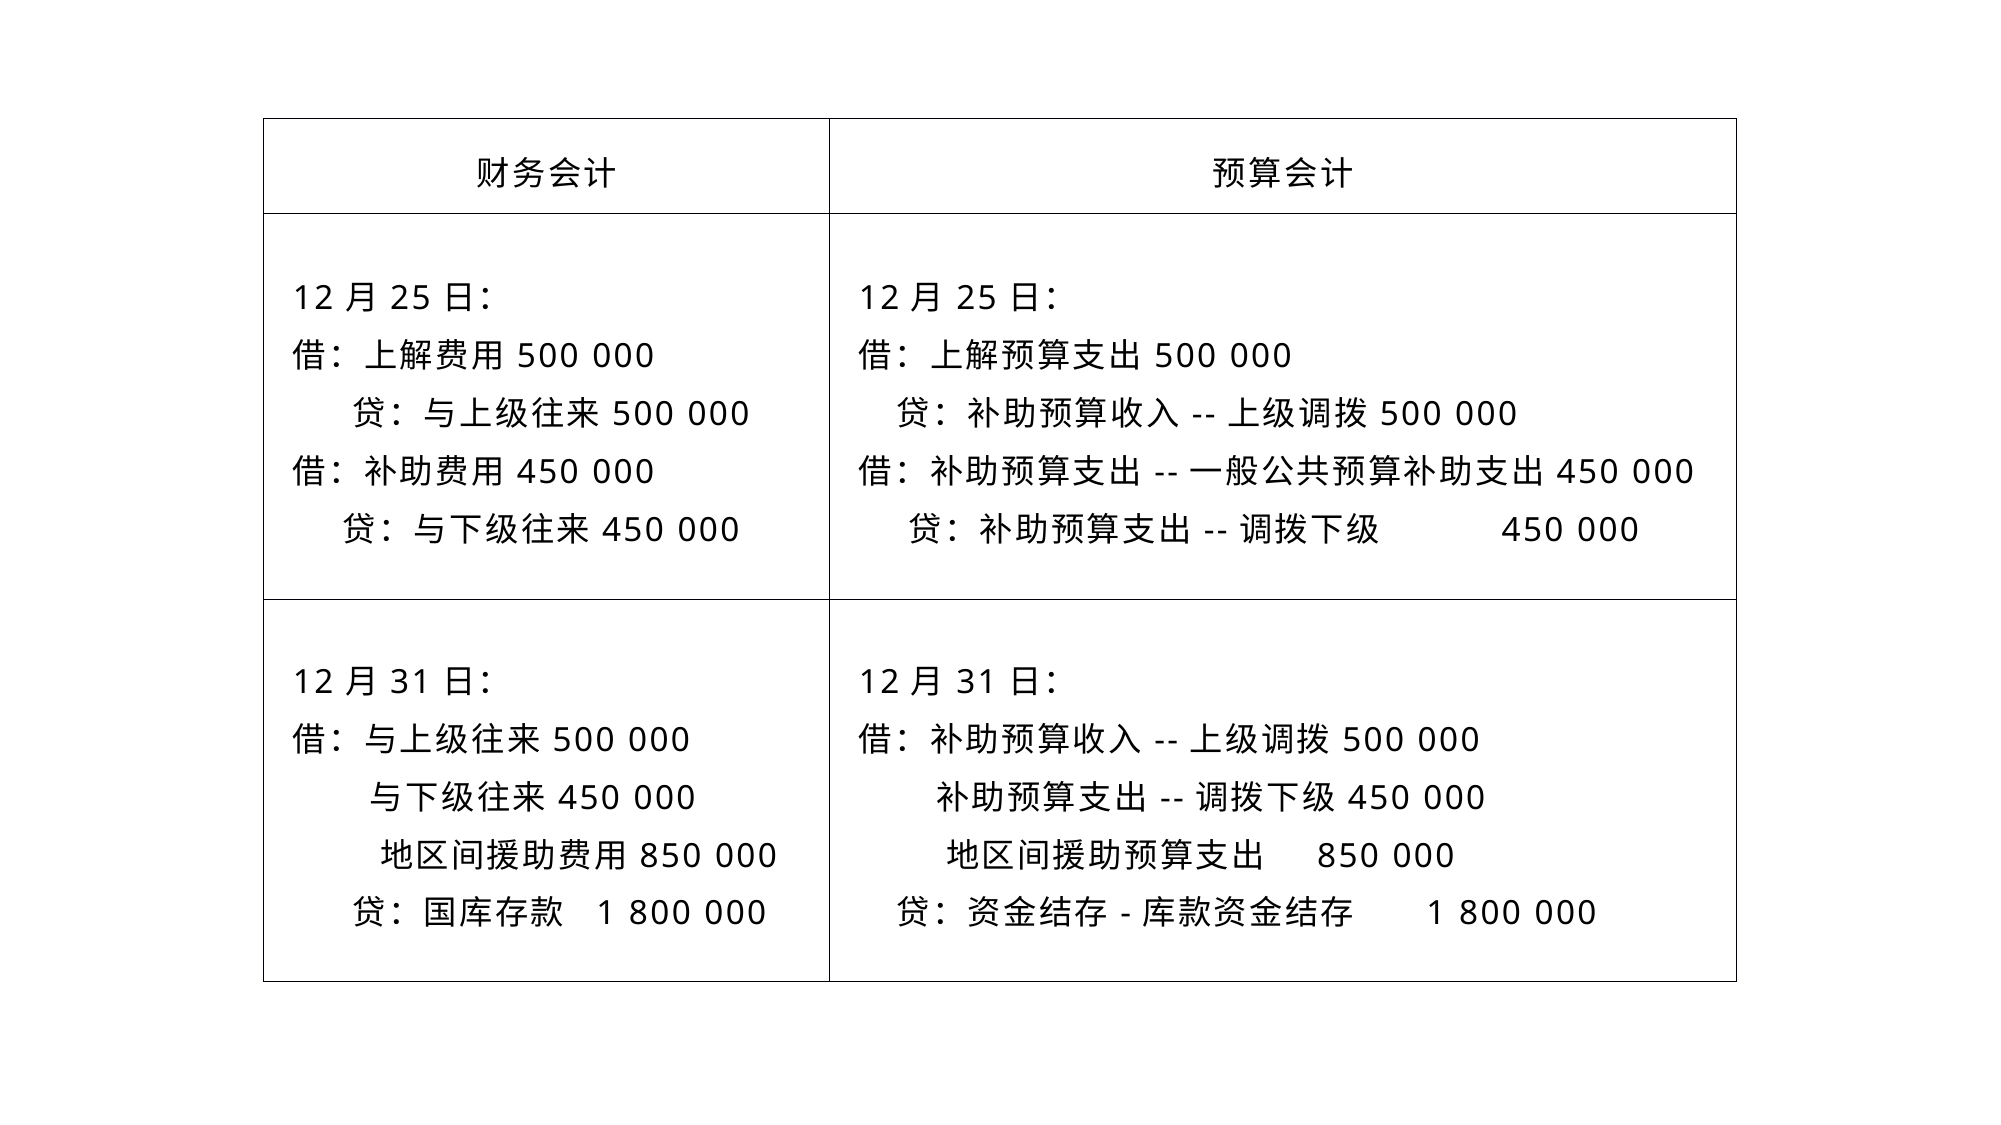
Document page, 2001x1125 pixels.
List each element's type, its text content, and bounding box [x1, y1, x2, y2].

table_header 预算会计 [830, 119, 1736, 213]
table_cell 12月25日： 借：上解预算支出500 000 贷：补助预算收入--上级调拨500 000 借：补助预算支出--一般公共预算补助支出450 000 贷：补助预算支出--调拨下级 450 000 [830, 214, 1736, 599]
table_header 财务会计 [264, 119, 829, 213]
table_cell 12月31日： 借：补助预算收入--上级调拨500 000 补助预算支出--调拨下级450 000 地区间援助预算支出 850 000 贷：资金结存-库款资金结存 1 800 000 [830, 600, 1736, 981]
table_cell 12月31日： 借：与上级往来500 000 与下级往来450 000 地区间援助费用850 000 贷：国库存款 1 800 000 [264, 600, 829, 981]
table_cell 12月25日： 借：上解费用500 000 贷：与上级往来500 000 借：补助费用450 000 贷：与下级往来450 000 [264, 214, 829, 599]
